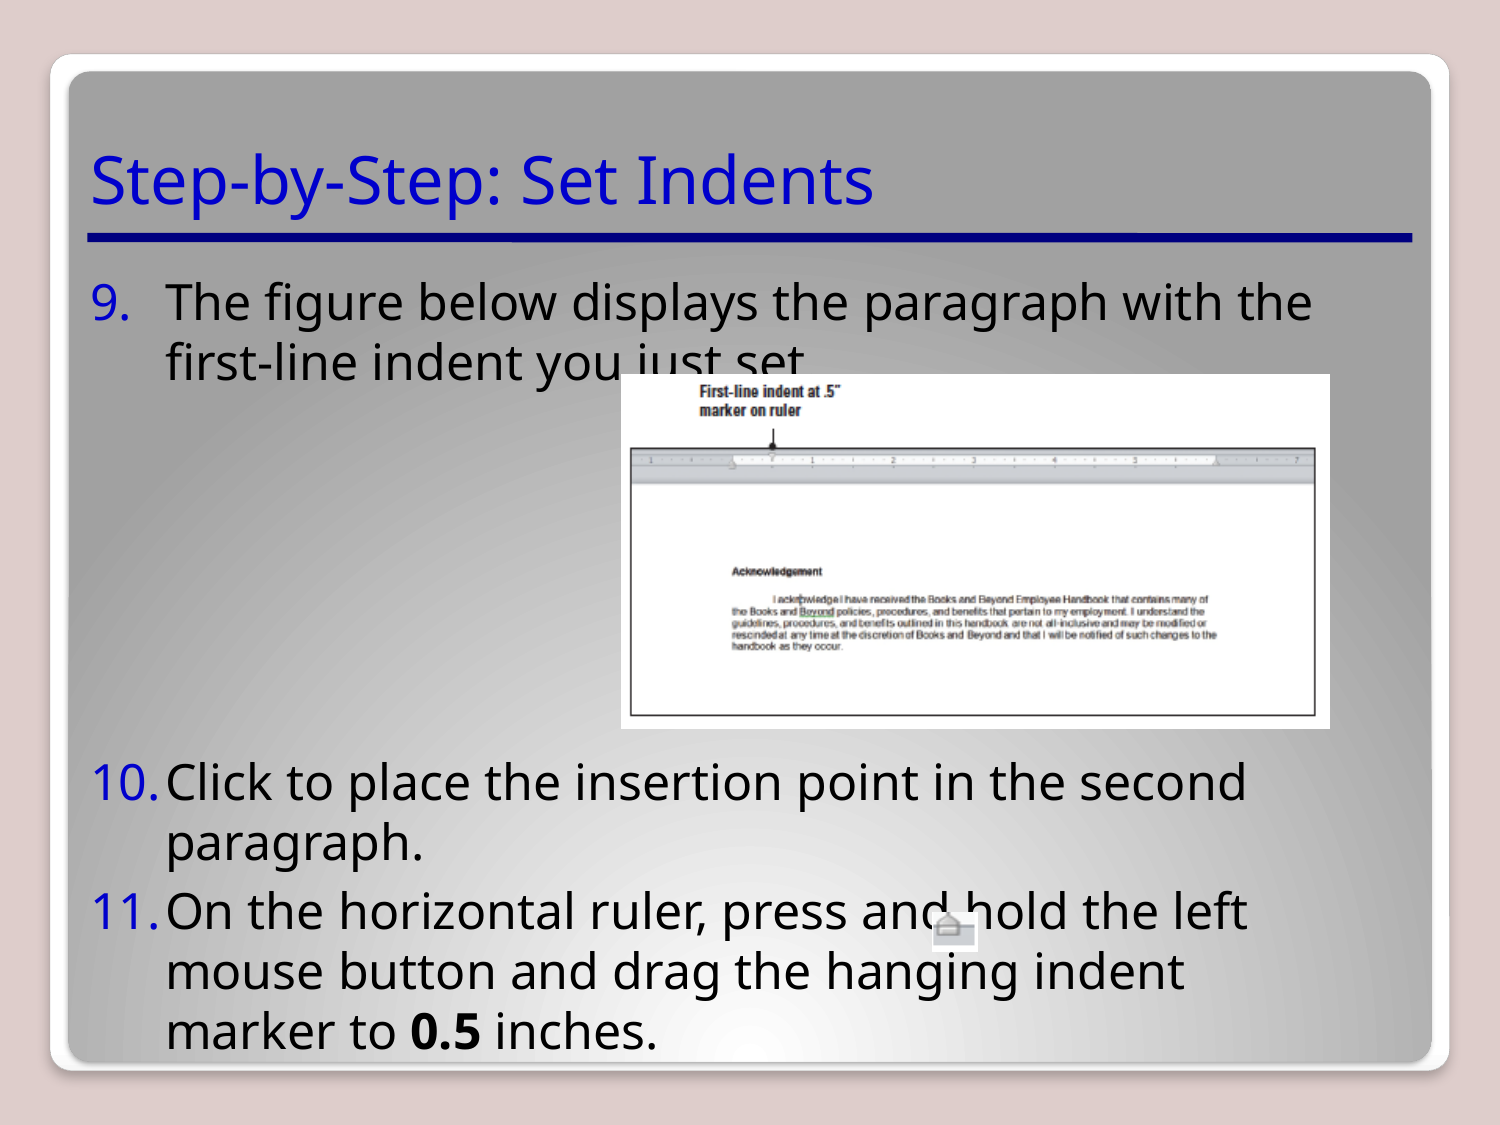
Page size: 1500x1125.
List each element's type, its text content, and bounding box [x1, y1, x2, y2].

picture [932, 912, 979, 952]
title Step-by-Step: Set Indents [74, 74, 1426, 226]
list The figure below displays the paragraph with the first-line indent you just set. Click to place the insertion point in the second paragraph. On the horizontal ruler, press and hold the left mouse button and drag the hanging indent marker to 0.5 inches. [75, 262, 1425, 1063]
picture [621, 374, 1330, 729]
